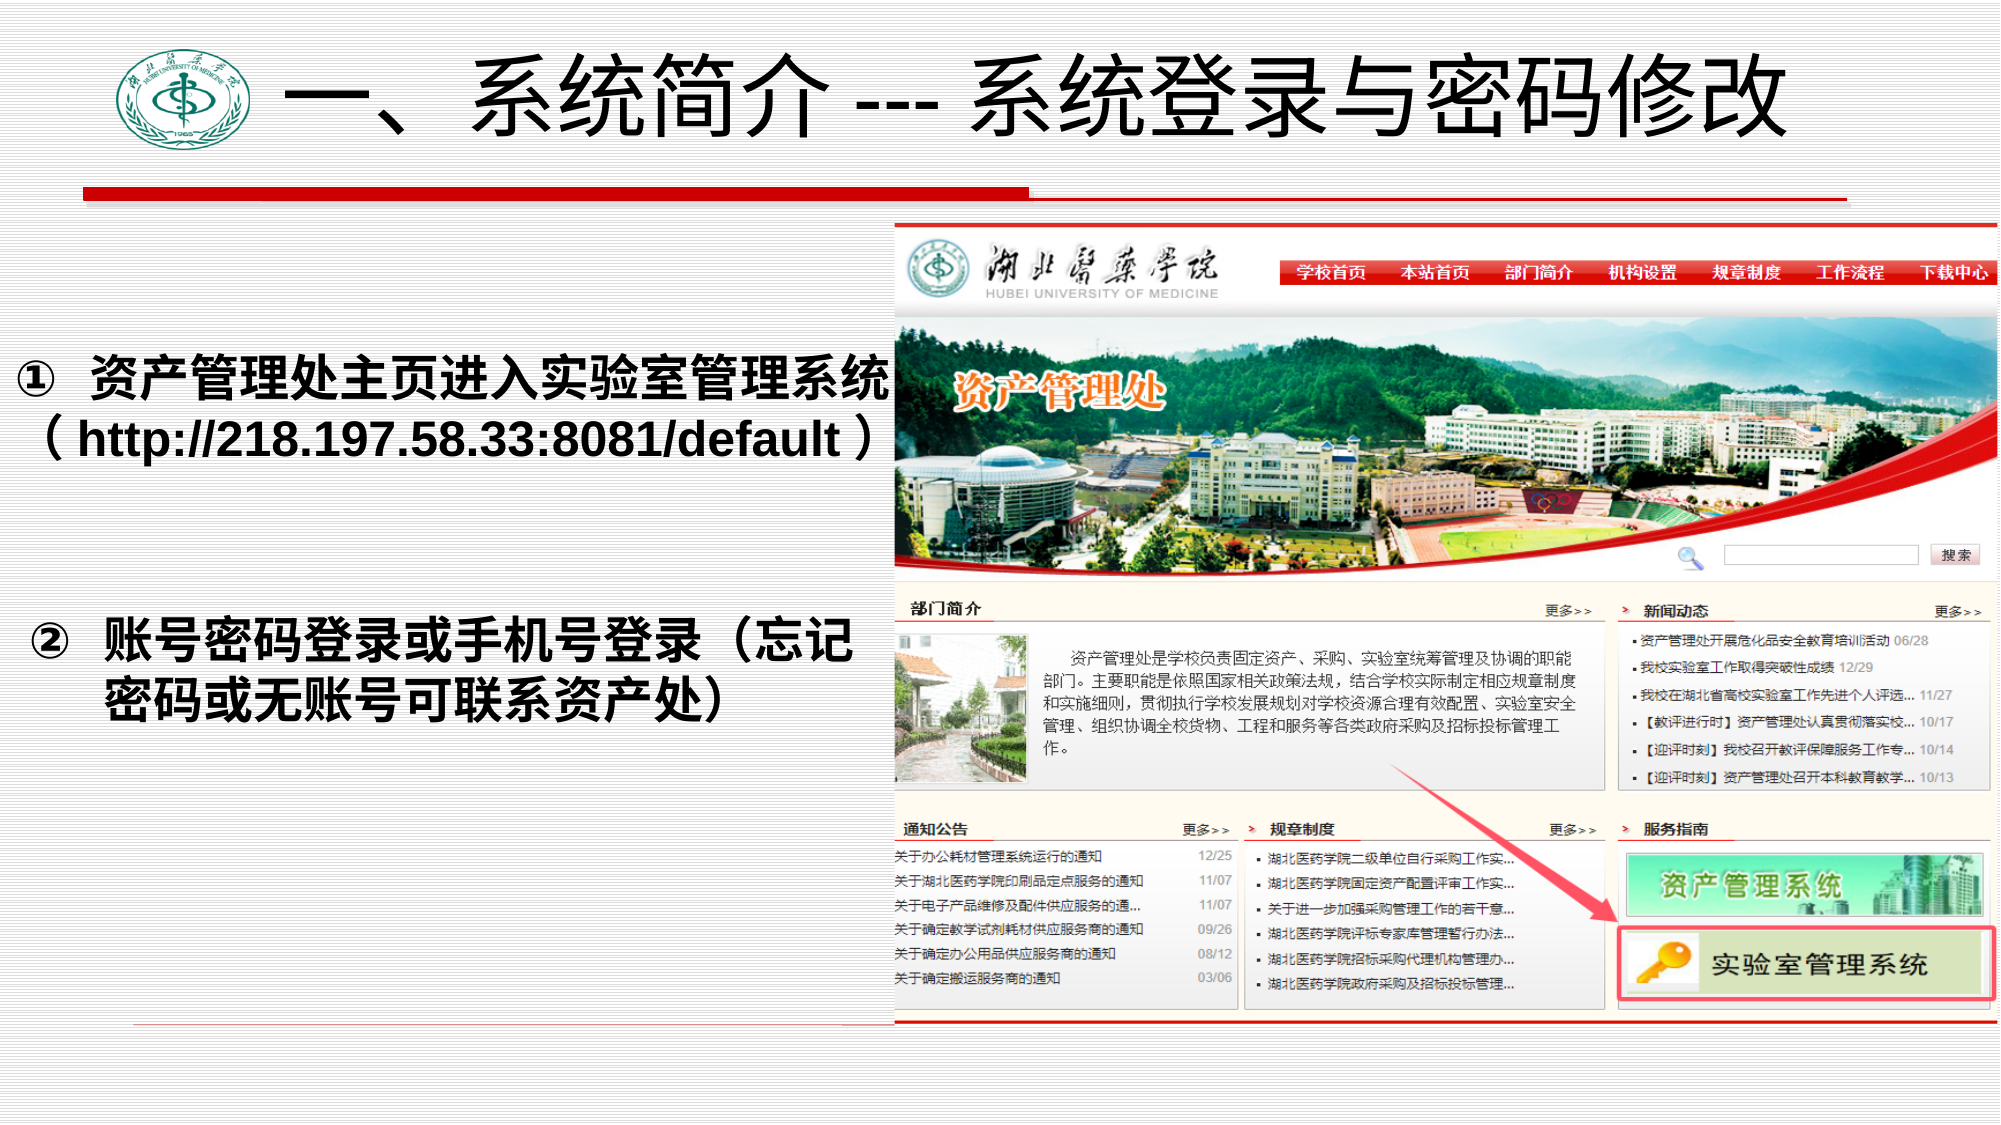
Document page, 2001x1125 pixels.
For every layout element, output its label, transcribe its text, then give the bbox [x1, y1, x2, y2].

text_box 一、系统简介---系统登录与密码修改 [266, 0, 1938, 188]
text_box 资产管理处主页进入实验室管理系统 （http://218.197.58.33:8081/default） [0, 338, 889, 474]
picture [116, 49, 250, 150]
picture [894, 223, 1998, 1027]
text_box 账号密码登录或手机号登录（忘记密码或无账号可联系资产处） [13, 585, 889, 751]
